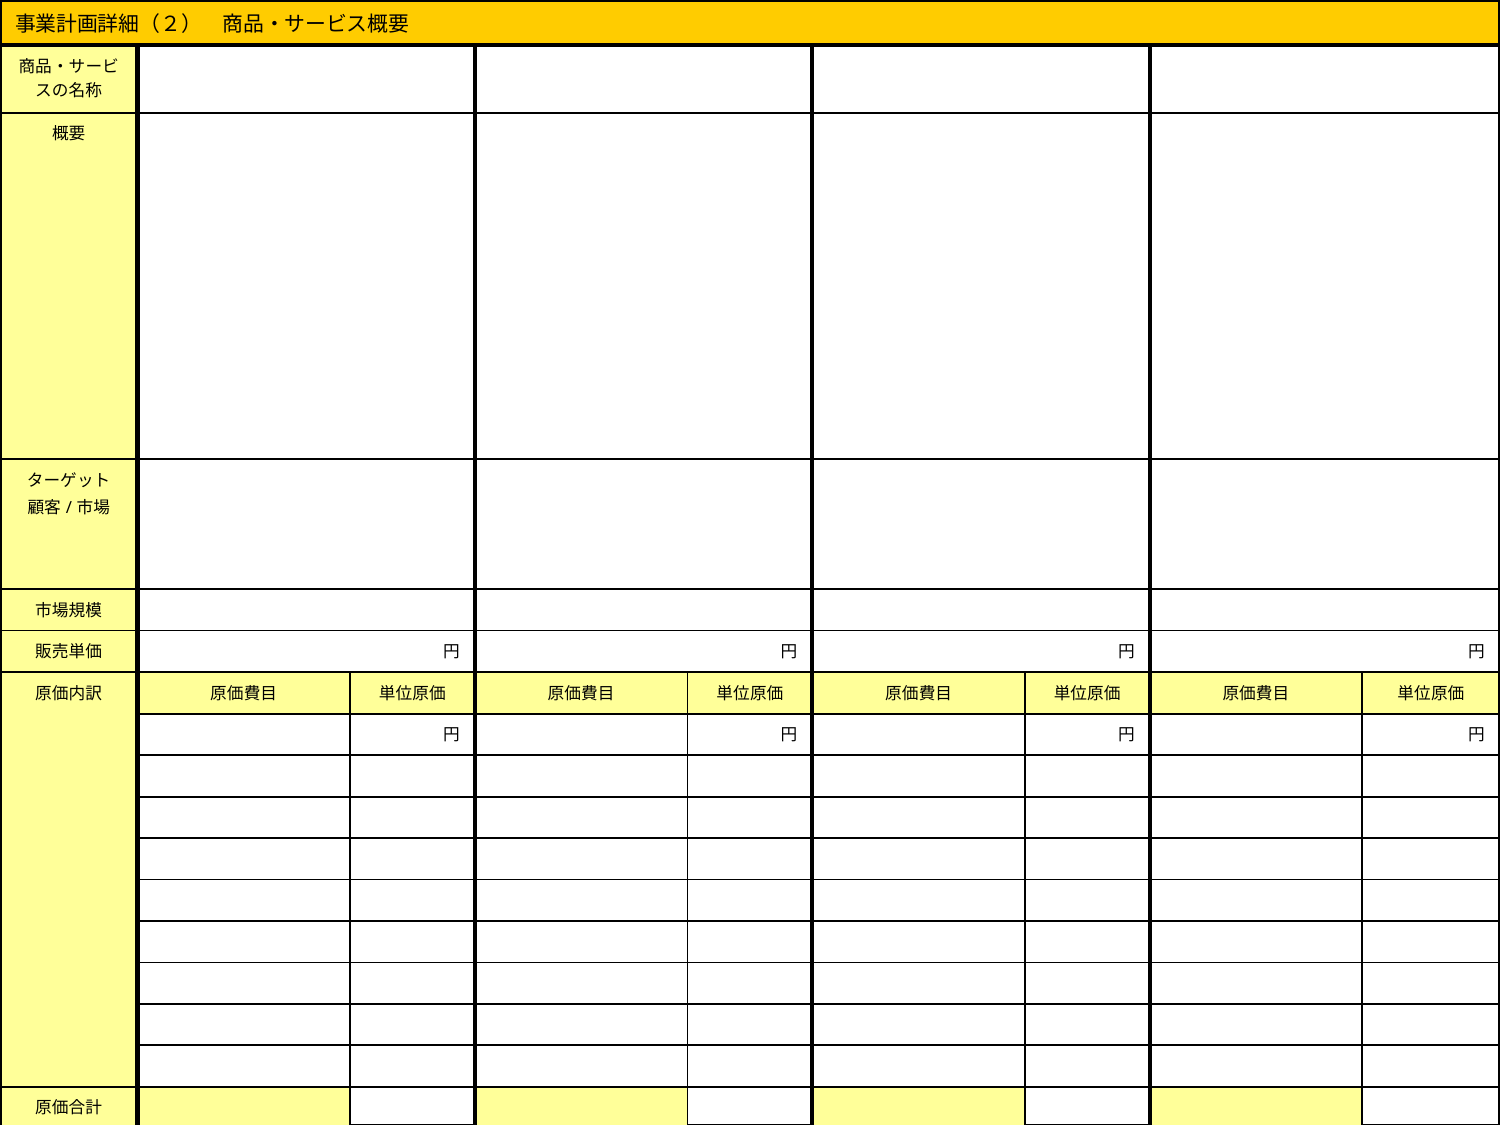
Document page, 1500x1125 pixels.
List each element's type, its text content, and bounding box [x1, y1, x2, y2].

table_cell [140, 114, 473, 458]
table_cell [351, 839, 473, 879]
table_cell [351, 922, 473, 962]
table_cell [351, 880, 473, 920]
table_cell [140, 922, 349, 962]
table_cell [1152, 880, 1361, 920]
table_cell [814, 880, 1024, 920]
table_cell [477, 756, 687, 796]
table_cell [140, 839, 349, 879]
table_cell [1363, 839, 1498, 879]
table_cell 販売単価 [2, 631, 135, 671]
table_cell 単位原価 [1026, 673, 1148, 713]
table_cell [688, 922, 810, 962]
table_cell [140, 590, 473, 630]
table_cell 単位原価 [351, 673, 473, 713]
table_cell [1152, 1088, 1361, 1125]
table_cell [477, 922, 687, 962]
table_cell 円 [140, 631, 473, 671]
table_cell [1152, 839, 1361, 879]
table_cell [1026, 922, 1148, 962]
table_cell [1363, 922, 1498, 962]
table_cell [1363, 1088, 1498, 1125]
table_cell [477, 715, 687, 754]
table_cell [814, 922, 1024, 962]
table_cell 原価費目 [477, 673, 687, 713]
table_cell 円 [477, 631, 810, 671]
table_cell [351, 1046, 473, 1086]
table_cell [140, 1005, 349, 1044]
table_cell [477, 47, 810, 112]
table_cell [140, 47, 473, 112]
table_cell [477, 1046, 687, 1086]
table_cell [1363, 798, 1498, 837]
table_cell 市場規模 [2, 590, 135, 630]
table_cell [688, 880, 810, 920]
table_cell [477, 798, 687, 837]
table_cell 円 [1026, 715, 1148, 754]
table_cell [1152, 922, 1361, 962]
table_cell 単位原価 [1363, 673, 1498, 713]
table_cell [1152, 756, 1361, 796]
table_cell 商品・サービスの名称 [2, 47, 135, 112]
table_cell [688, 1046, 810, 1086]
table_cell [1363, 880, 1498, 920]
table_cell 原価費目 [140, 673, 349, 713]
table_cell [1026, 963, 1148, 1003]
table_cell 円 [351, 715, 473, 754]
table_cell [477, 1005, 687, 1044]
table_cell [477, 880, 687, 920]
table_cell 円 [1152, 631, 1498, 671]
table_cell [1152, 47, 1498, 112]
table_cell 円 [1363, 715, 1498, 754]
table_cell [140, 1088, 349, 1125]
table_cell [1363, 963, 1498, 1003]
table_cell [1363, 756, 1498, 796]
table_cell [351, 798, 473, 837]
table_cell [351, 963, 473, 1003]
table_cell 概要 [2, 114, 135, 458]
table_cell [814, 839, 1024, 879]
table_cell [814, 1005, 1024, 1044]
table_cell [140, 880, 349, 920]
table_cell [140, 963, 349, 1003]
table_cell [1026, 1046, 1148, 1086]
table_cell [1152, 1046, 1361, 1086]
table_cell [1026, 880, 1148, 920]
table_cell [140, 756, 349, 796]
table_cell [477, 590, 810, 630]
table_cell [140, 1046, 349, 1086]
table_cell [1152, 798, 1361, 837]
table_cell [814, 798, 1024, 837]
table_cell 円 [814, 631, 1148, 671]
table_cell [814, 590, 1148, 630]
table_cell [140, 715, 349, 754]
table_cell [1026, 1005, 1148, 1044]
table_cell 原価費目 [1152, 673, 1361, 713]
table_cell 原価内訳 [2, 673, 135, 1086]
table_header 事業計画詳細（２） 商品・サービス概要 [2, 2, 1498, 43]
table_cell [814, 1088, 1024, 1125]
table_cell [477, 1088, 687, 1125]
table_cell [688, 798, 810, 837]
table_cell [814, 715, 1024, 754]
table_cell [477, 963, 687, 1003]
table_cell [351, 756, 473, 796]
table_cell [1152, 590, 1498, 630]
table_cell [477, 460, 810, 588]
table_cell [814, 47, 1148, 112]
table_cell [688, 756, 810, 796]
table_cell [140, 460, 473, 588]
table_cell [814, 963, 1024, 1003]
table_cell [351, 1005, 473, 1044]
table_cell [351, 1088, 473, 1125]
table_cell [688, 963, 810, 1003]
table_cell [1026, 756, 1148, 796]
table_cell [688, 1088, 810, 1125]
table_cell [814, 1046, 1024, 1086]
table_cell 原価費目 [814, 673, 1024, 713]
table_cell [1363, 1005, 1498, 1044]
table_cell [477, 839, 687, 879]
table_cell [814, 756, 1024, 796]
table_cell 原価合計 [2, 1088, 135, 1125]
table_cell [1026, 1088, 1148, 1125]
table_cell 円 [688, 715, 810, 754]
table_cell [1363, 1046, 1498, 1086]
table_cell [814, 114, 1148, 458]
table_cell [688, 839, 810, 879]
table_cell [1152, 963, 1361, 1003]
table_cell [1026, 839, 1148, 879]
table_cell ターゲット 顧客/市場 [2, 460, 135, 588]
table_cell [1152, 1005, 1361, 1044]
table_cell [477, 114, 810, 458]
table_cell [688, 1005, 810, 1044]
table_cell [140, 798, 349, 837]
table_cell [1152, 460, 1498, 588]
table_cell [814, 460, 1148, 588]
table_cell 単位原価 [688, 673, 810, 713]
table_cell [1152, 114, 1498, 458]
table_cell [1152, 715, 1361, 754]
table_cell [1026, 798, 1148, 837]
